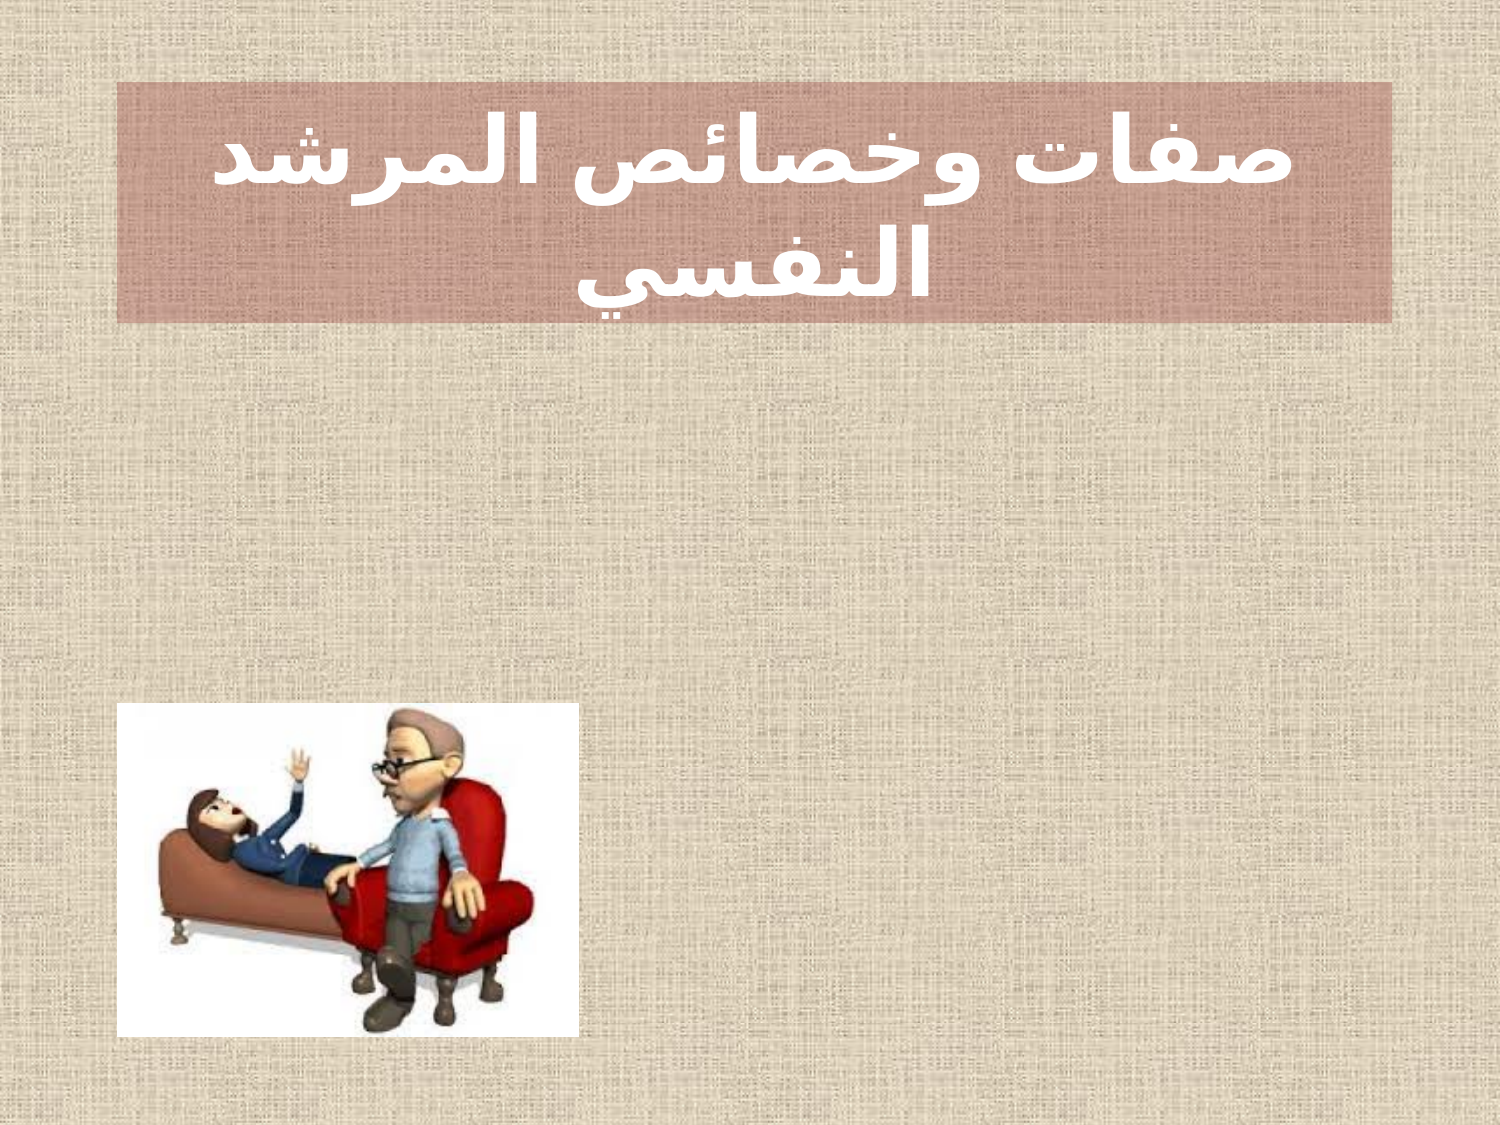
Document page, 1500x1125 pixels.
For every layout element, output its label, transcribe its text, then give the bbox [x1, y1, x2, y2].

picture [0, 0, 1500, 1125]
title صفات وخصائص المرشد النفسي [117, 82, 1393, 324]
